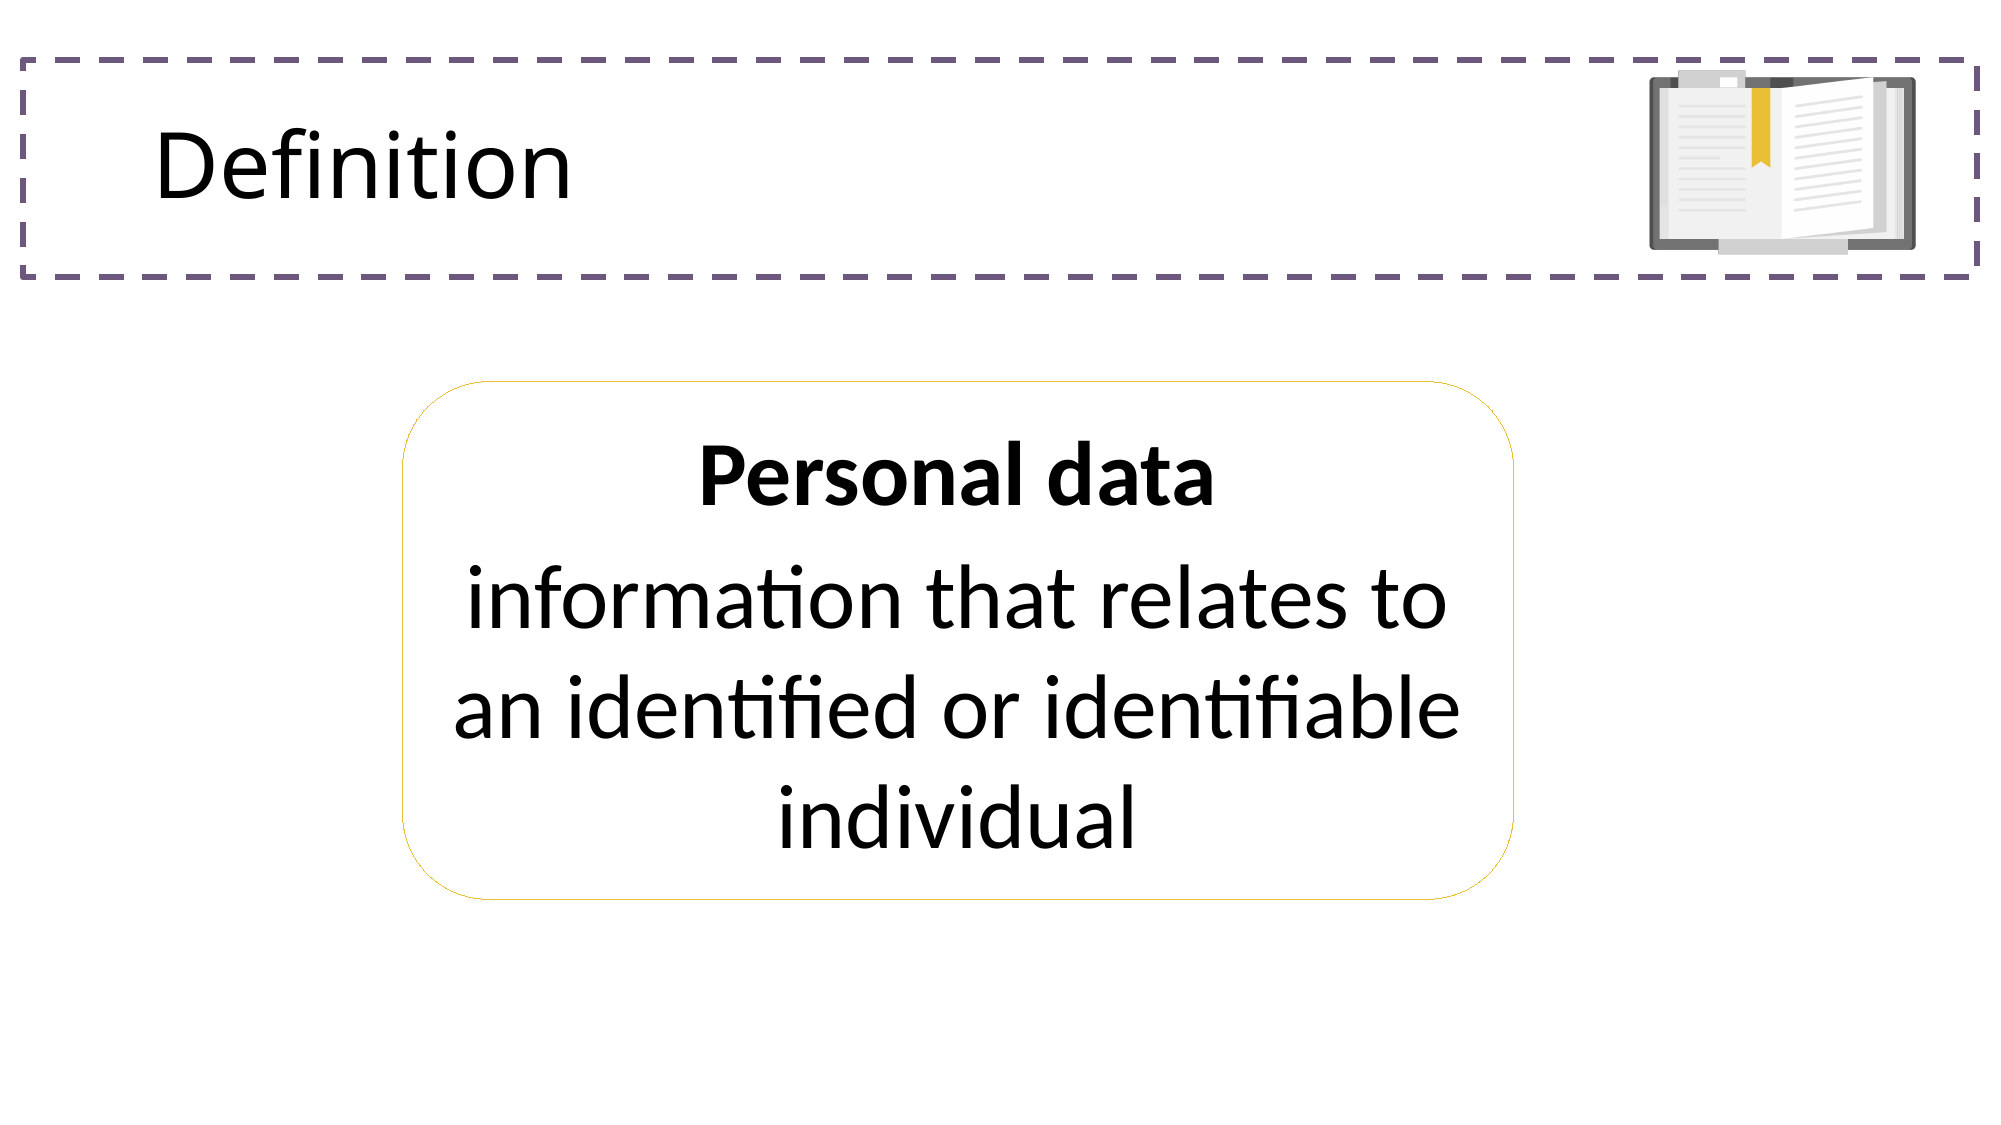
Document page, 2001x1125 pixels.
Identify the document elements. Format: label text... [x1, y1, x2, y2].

picture [1649, 0, 1955, 341]
title Definition [137, 59, 1863, 278]
text_box Personal data information that relates to an identified or identifiable individual [402, 381, 1514, 900]
